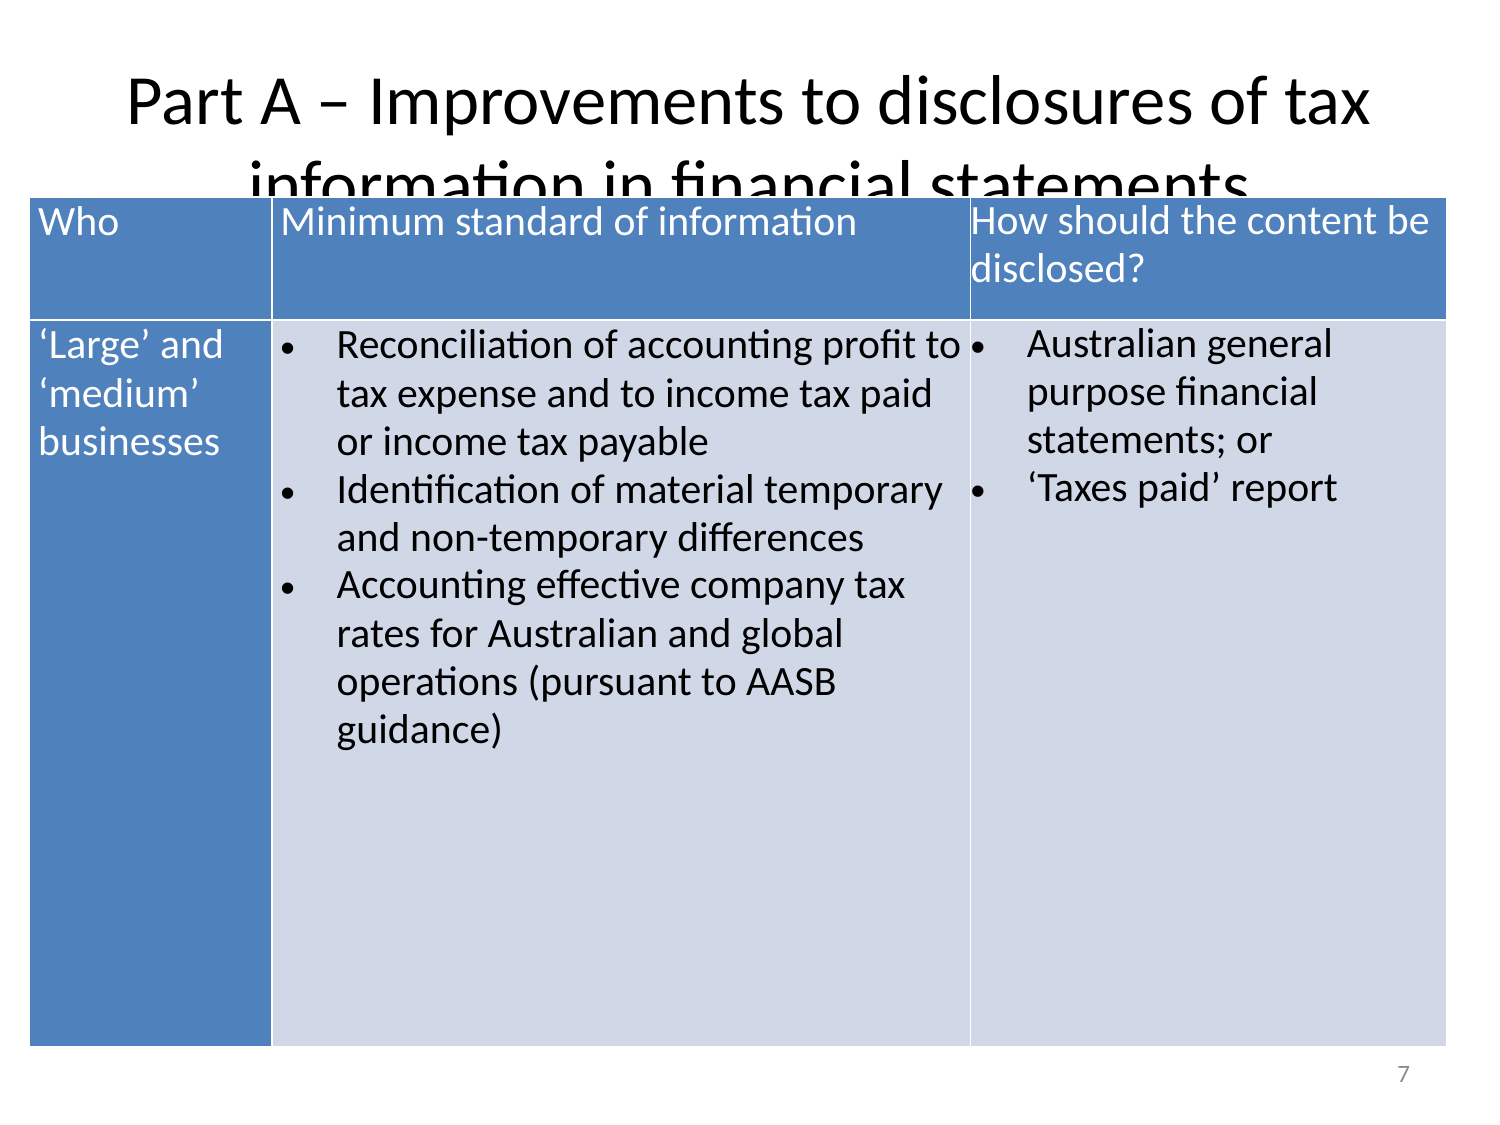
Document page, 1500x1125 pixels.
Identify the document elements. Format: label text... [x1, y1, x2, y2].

table_header Who [30, 198, 271, 319]
slide_number 7 [1074, 1042, 1425, 1103]
title Part A – Improvements to disclosures of tax information in financial statements [75, 45, 1425, 196]
table_header Minimum standard of information [273, 198, 970, 319]
table_cell Australian general purpose financial statements; or ‘Taxes paid’ report [971, 321, 1446, 1046]
table_header How should the content be disclosed? [971, 198, 1446, 319]
table_cell ‘Large’ and ‘medium’ businesses [30, 321, 271, 1046]
table_cell Reconciliation of accounting profit to tax expense and to income tax paid or income tax payable Identification of material temporary and non-temporary differences Accounting effective company tax rates for Australian and global operations (pursuant to AASB guidance) [273, 321, 970, 1046]
